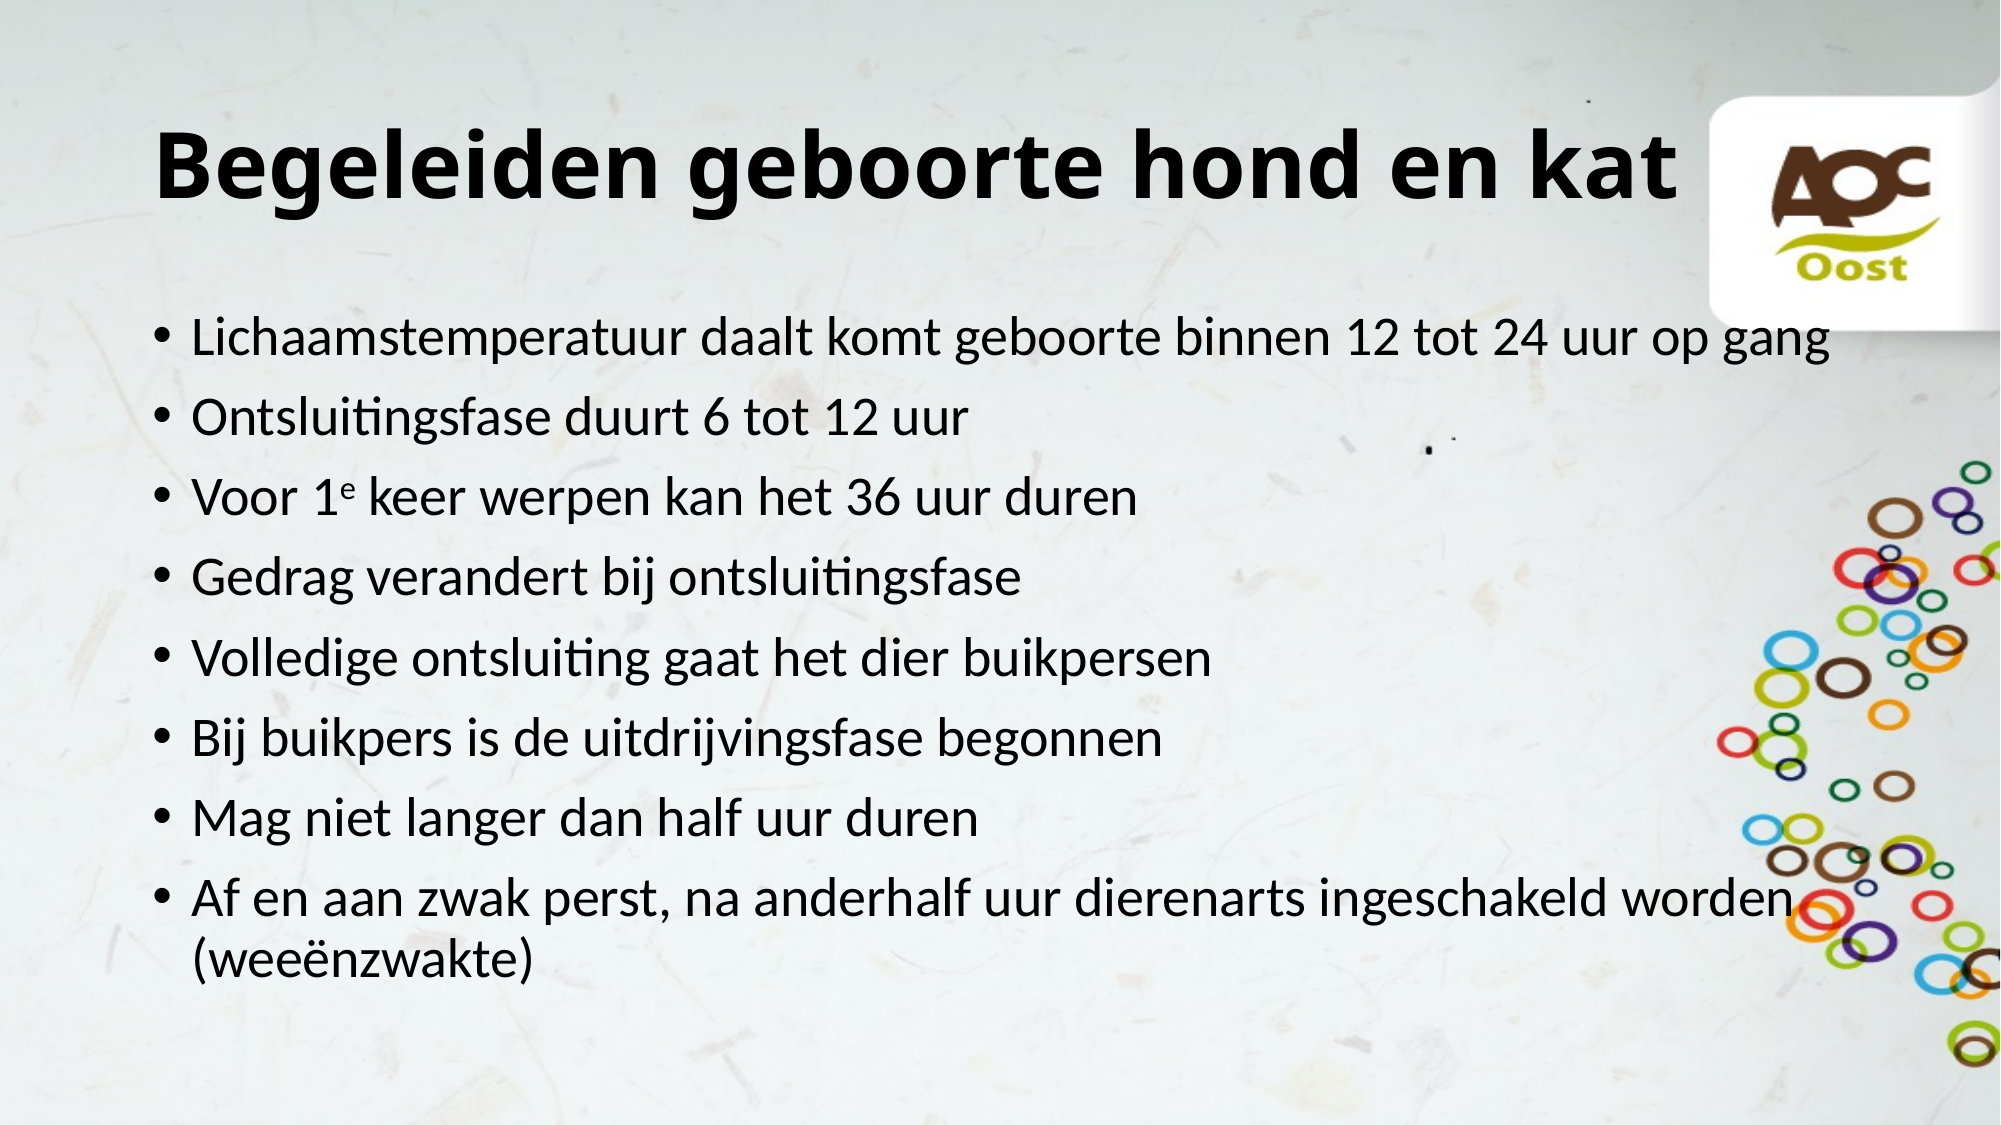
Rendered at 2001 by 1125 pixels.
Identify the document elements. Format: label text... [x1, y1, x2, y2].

list Lichaamstemperatuur daalt komt geboorte binnen 12 tot 24 uur op gang Ontsluitingsfase duurt 6 tot 12 uur Voor 1e keer werpen kan het 36 uur duren Gedrag verandert bij ontsluitingsfase Volledige ontsluiting gaat het dier buikpersen Bij buikpers is de uitdrijvingsfase begonnen Mag niet langer dan half uur duren Af en aan zwak perst, na anderhalf uur dierenarts ingeschakeld worden (weeënzwakte) [137, 299, 1863, 1014]
title Begeleiden geboorte hond en kat [137, 59, 1863, 278]
picture [0, 0, 2001, 1125]
